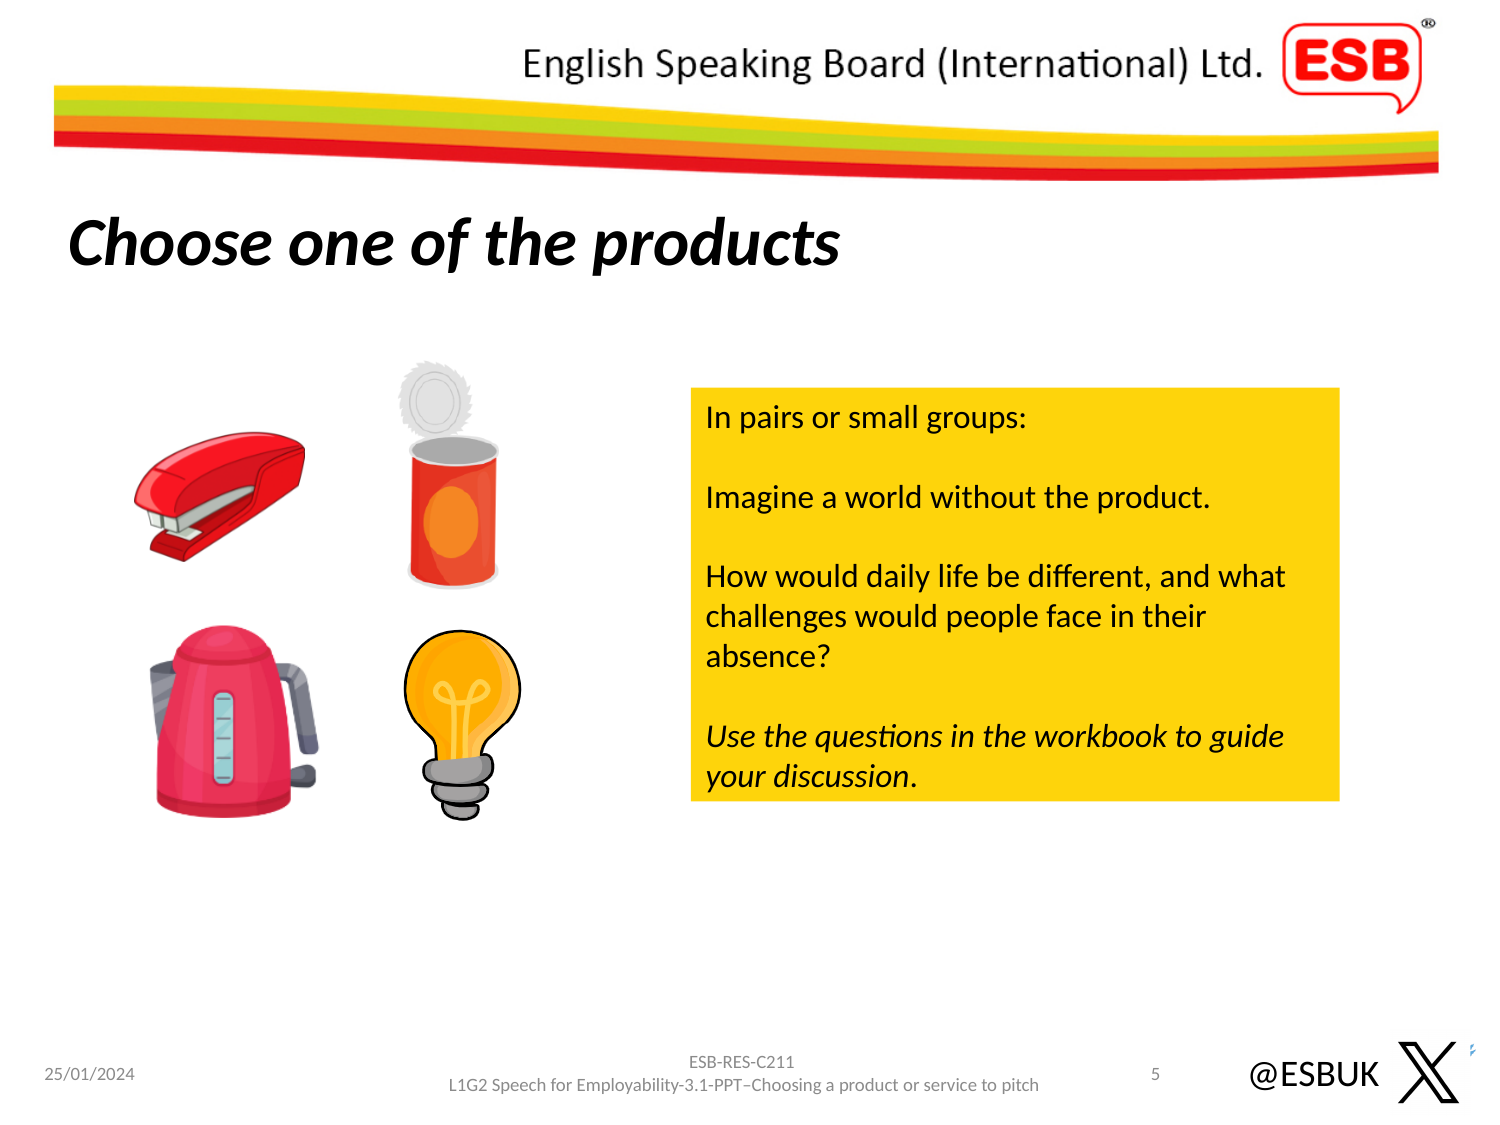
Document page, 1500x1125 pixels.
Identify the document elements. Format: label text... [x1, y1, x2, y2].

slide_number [29, 1042, 367, 1103]
picture [135, 602, 337, 831]
text_box In pairs or small groups: Imagine a world without the product. How would daily life be different, and what challenges would people face in their absence? Use the questions in the workbook to guide your discussion. [690, 387, 1340, 802]
picture [381, 354, 519, 603]
title Choose one of the products [53, 184, 1436, 303]
picture [381, 606, 536, 841]
picture [109, 414, 318, 587]
picture [0, 0, 1500, 189]
slide_number 5 [930, 1042, 1176, 1103]
footer ESB-RES-C211 L1G2 Speech for Employability-3.1-PPT–Choosing a product or service to pitch [395, 1042, 930, 1103]
picture [1390, 1029, 1476, 1116]
